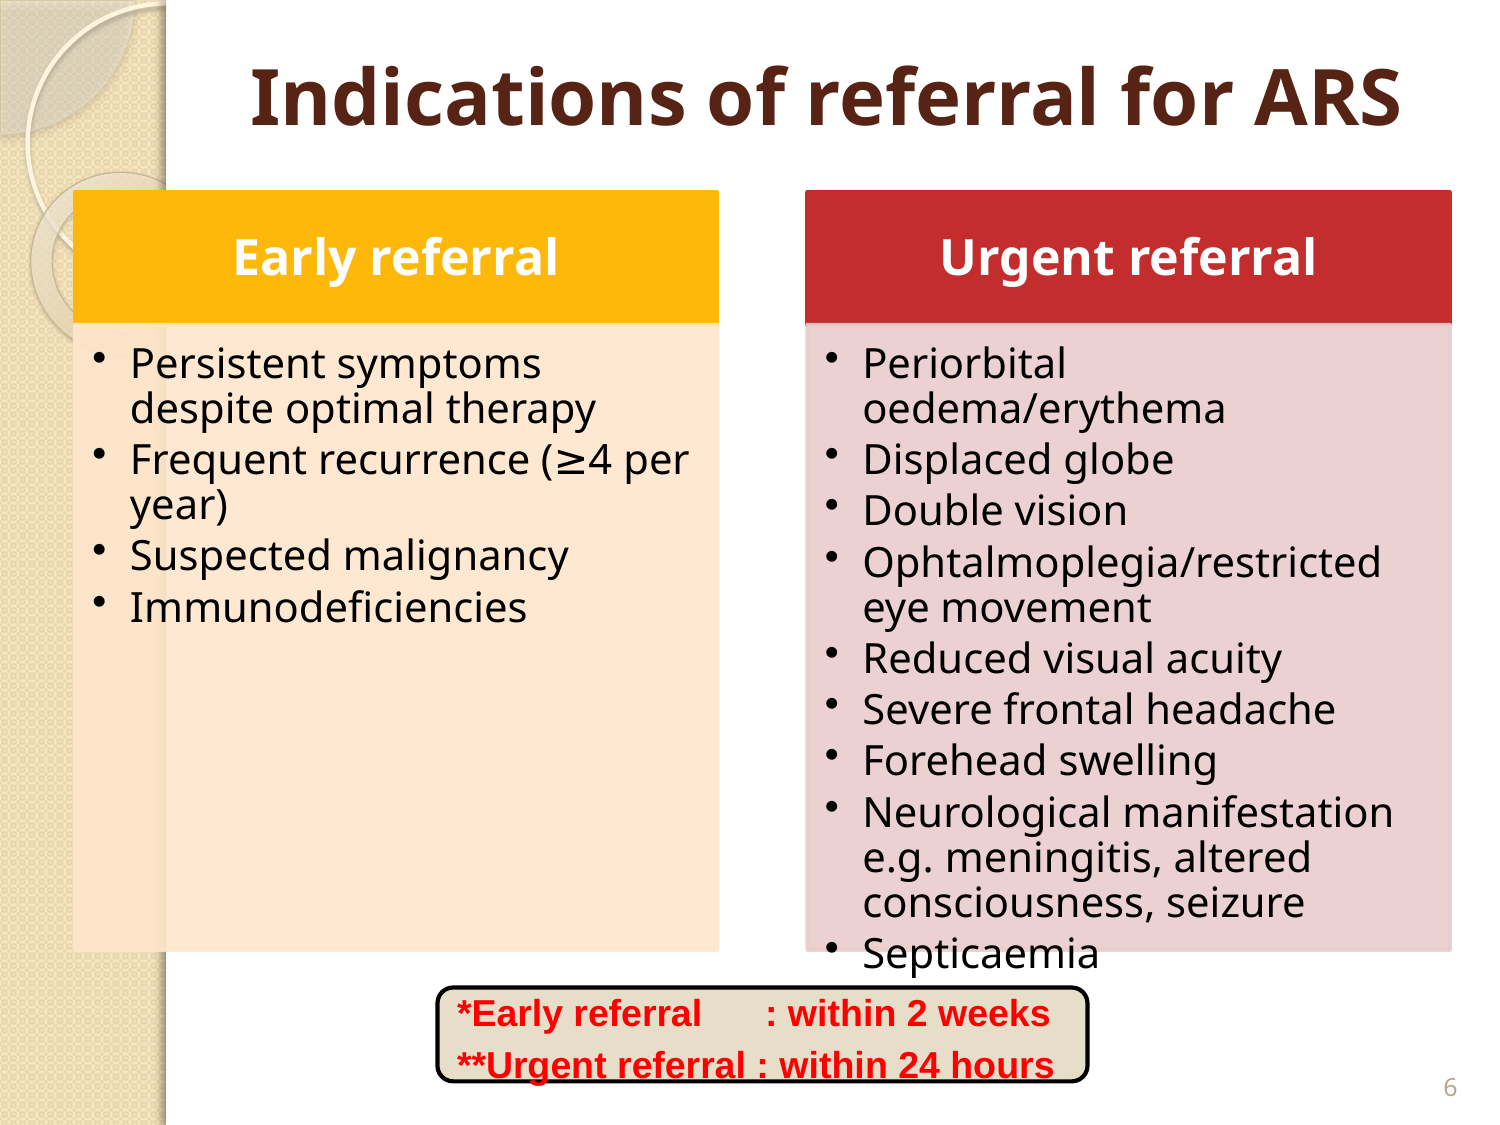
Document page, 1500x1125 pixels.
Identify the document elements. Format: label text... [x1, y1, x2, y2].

title Indications of referral for ARS [235, 30, 1466, 159]
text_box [74, 187, 1451, 956]
text_box *Early referral : within 2 weeks **Urgent referral : within 24 hours [435, 985, 1090, 1084]
slide_number 6 [1413, 1034, 1488, 1113]
